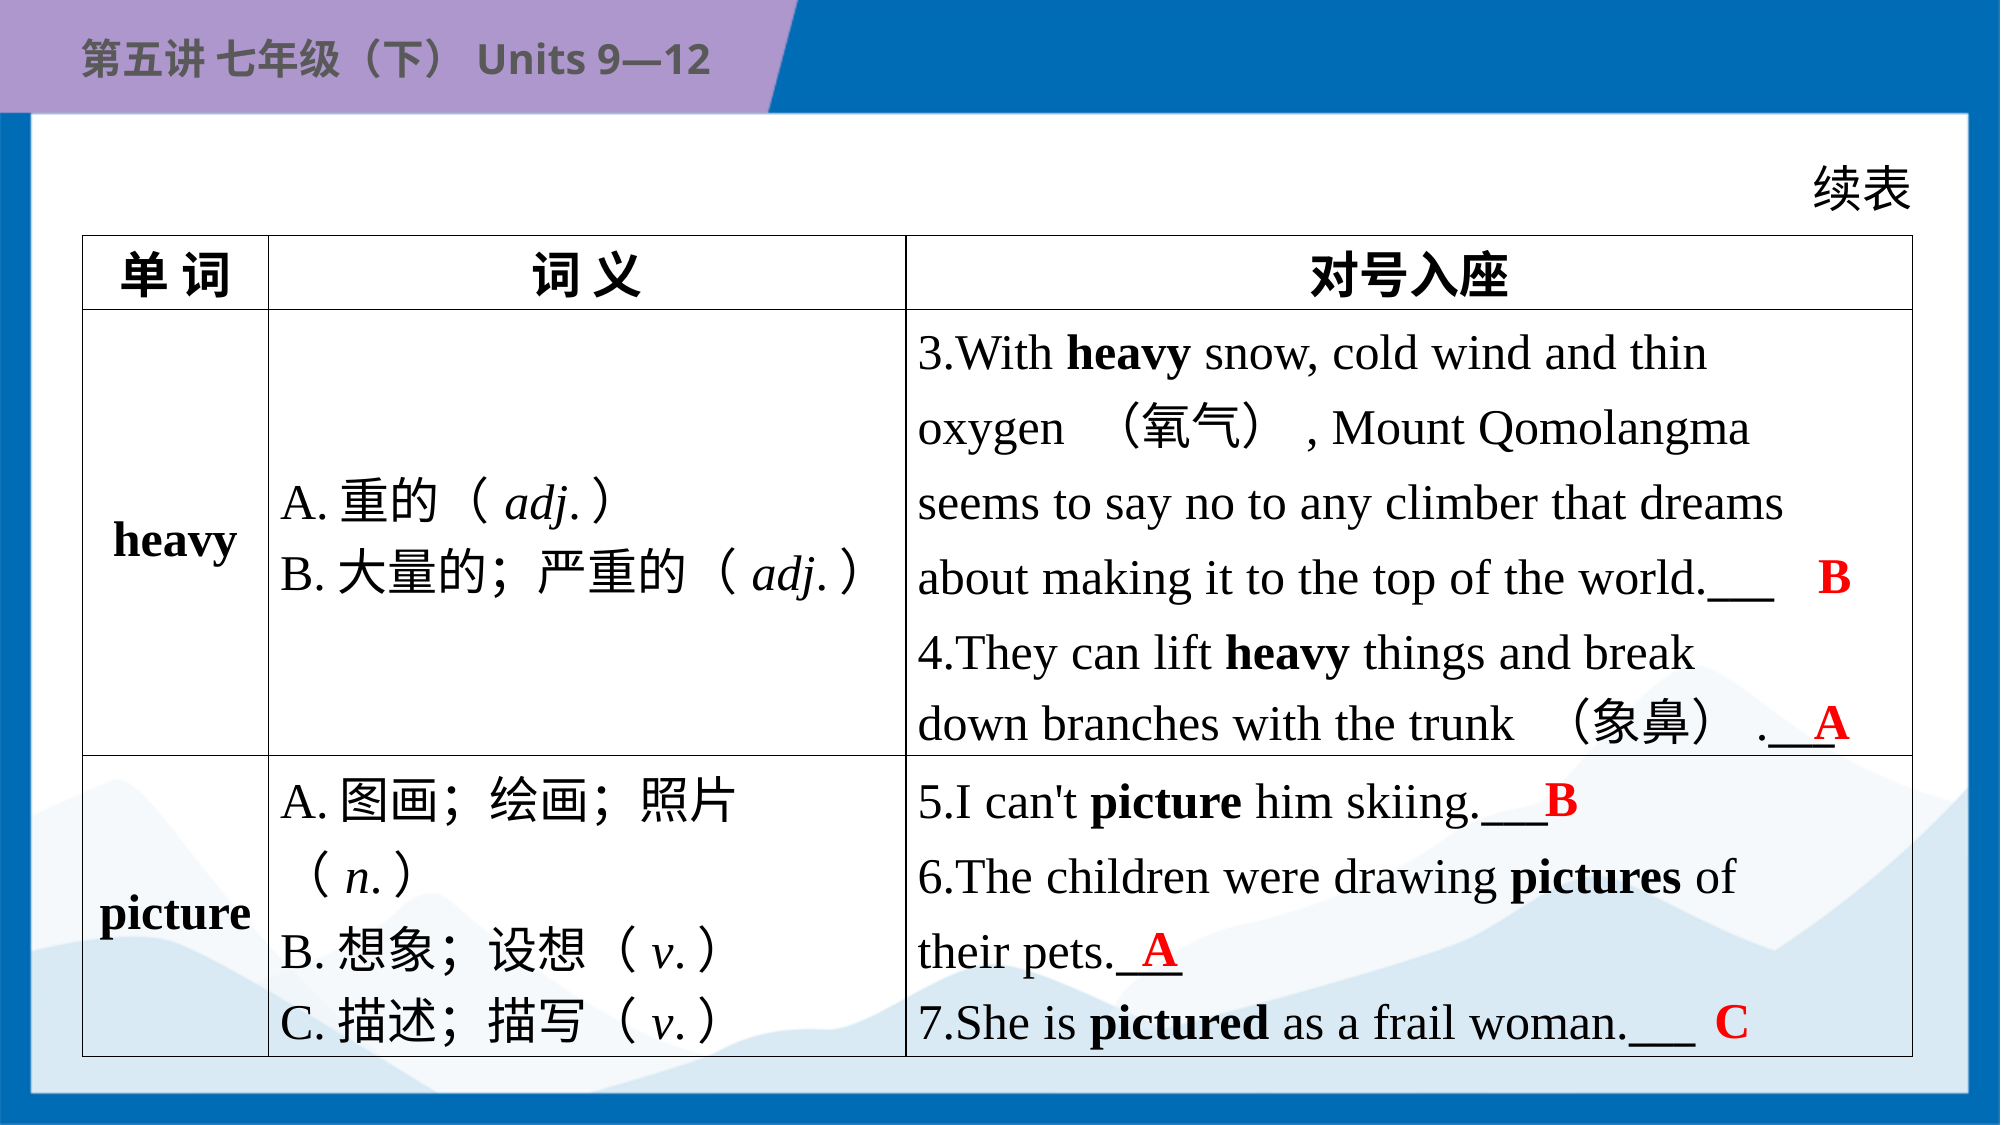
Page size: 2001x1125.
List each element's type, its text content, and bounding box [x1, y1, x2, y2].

table_header 对号入座 [907, 236, 1912, 309]
text_box B [1800, 532, 1870, 599]
text_box B [1526, 756, 1597, 823]
table_cell 3.With heavy snow, cold wind and thin oxygen （氧气）, Mount Qomolangma seems to say no to any climber that dreams about making it to the top of the world.___ 4.They can lift heavy things and break down branches with the trunk （象鼻）.___ [907, 310, 1912, 755]
table_cell 5.I can't picture him skiing.___ 6.The children were drawing pictures of their pets.___ 7.She is pictured as a frail woman.___ [907, 756, 1912, 1056]
text_box C [1696, 977, 1769, 1044]
table_cell A.图画；绘画；照片（n.） B.想象；设想（v.） C.描述；描写（v.） [269, 756, 905, 1056]
text_box A [1795, 679, 1869, 745]
text_box A [1123, 906, 1196, 973]
table_cell picture [83, 756, 268, 1056]
table_cell heavy [83, 310, 268, 755]
table_header 词 义 [269, 236, 905, 309]
text_box 续表 [1811, 146, 1913, 218]
table_header 单 词 [83, 236, 268, 309]
table_cell A.重的（adj.） B.大量的；严重的（adj.） [269, 310, 905, 755]
picture [0, 0, 2000, 1125]
